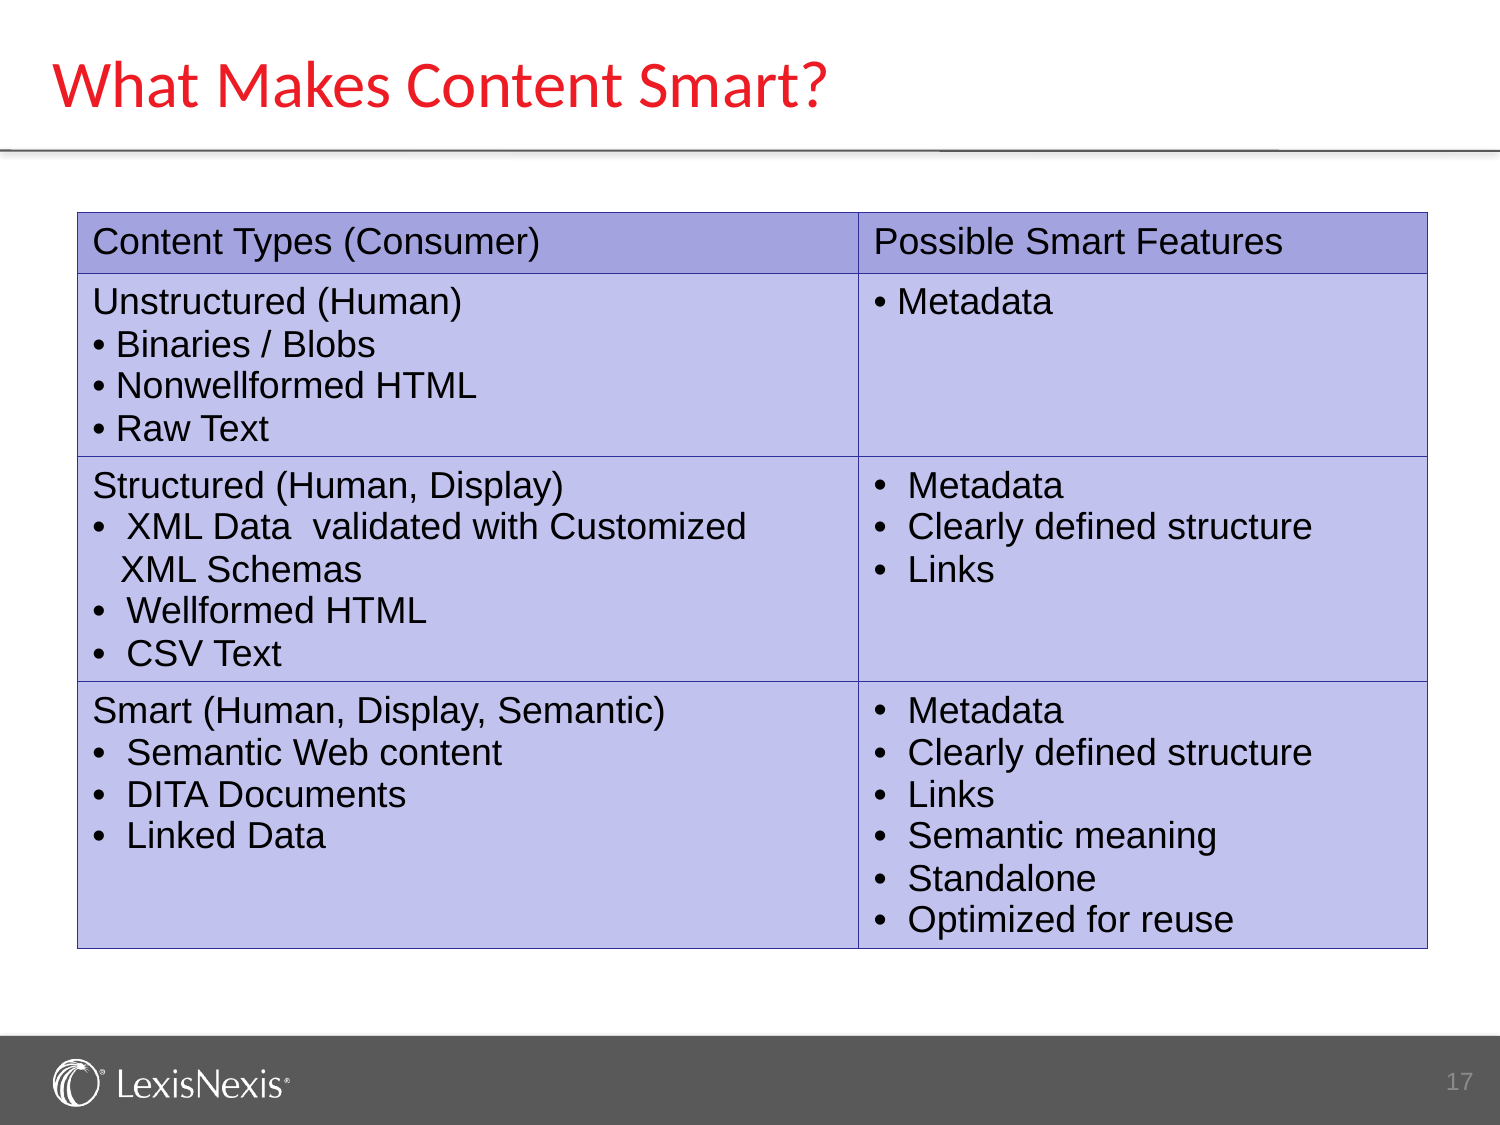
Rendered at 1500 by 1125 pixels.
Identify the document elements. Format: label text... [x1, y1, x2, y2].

table_cell Metadata Clearly defined structure Links Semantic meaning Standalone Optimized for reuse [859, 682, 1427, 948]
table_cell Metadata [859, 274, 1427, 456]
picture [50, 1056, 292, 1109]
table_cell Smart (Human, Display, Semantic) Semantic Web content DITA Documents Linked Data [78, 682, 858, 948]
table_header Possible Smart Features [859, 213, 1427, 273]
table_cell Metadata Clearly defined structure Links [859, 457, 1427, 681]
title What Makes Content Smart? [37, 37, 1463, 138]
text_box [74, 45, 1500, 162]
table_cell Structured (Human, Display) XML Data validated with Customized XML Schemas Wellformed HTML CSV Text [78, 457, 858, 681]
table_cell Unstructured (Human) Binaries / Blobs Nonwellformed HTML Raw Text [78, 274, 858, 456]
table_header Content Types (Consumer) [78, 213, 858, 273]
